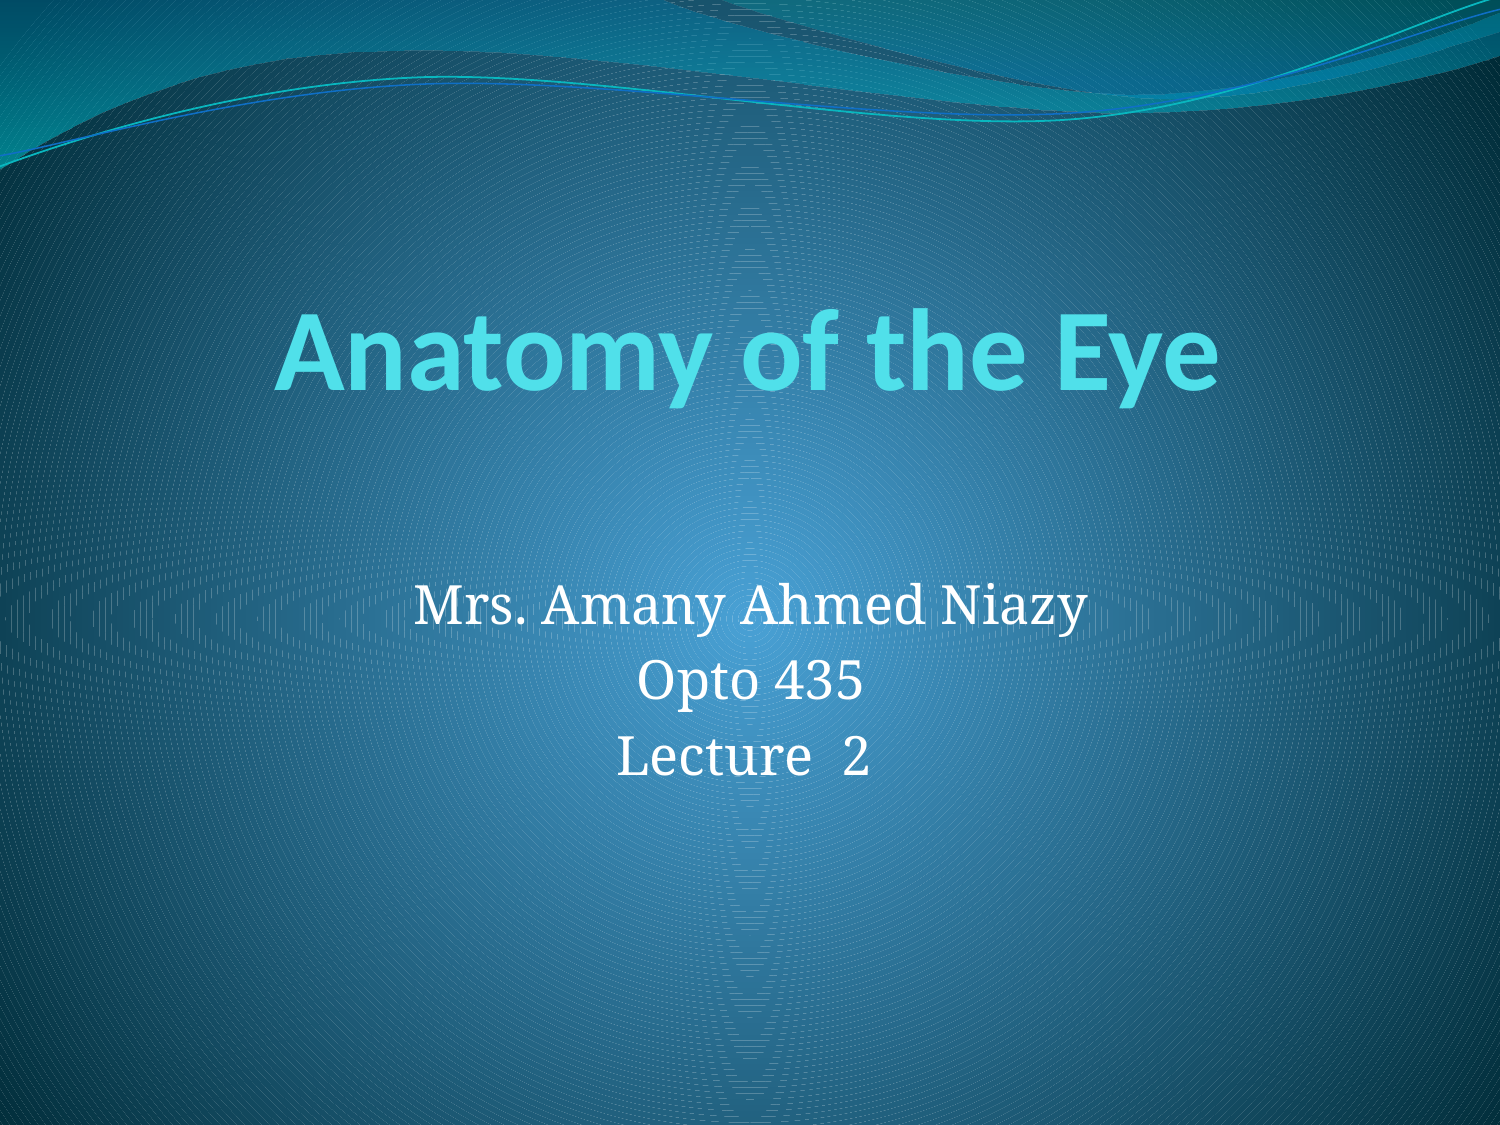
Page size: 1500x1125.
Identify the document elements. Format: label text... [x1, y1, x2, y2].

subtitle Mrs. Amany Ahmed Niazy Opto 435 Lecture 2 [112, 562, 1401, 850]
title Anatomy of the Eye [112, 172, 1388, 414]
